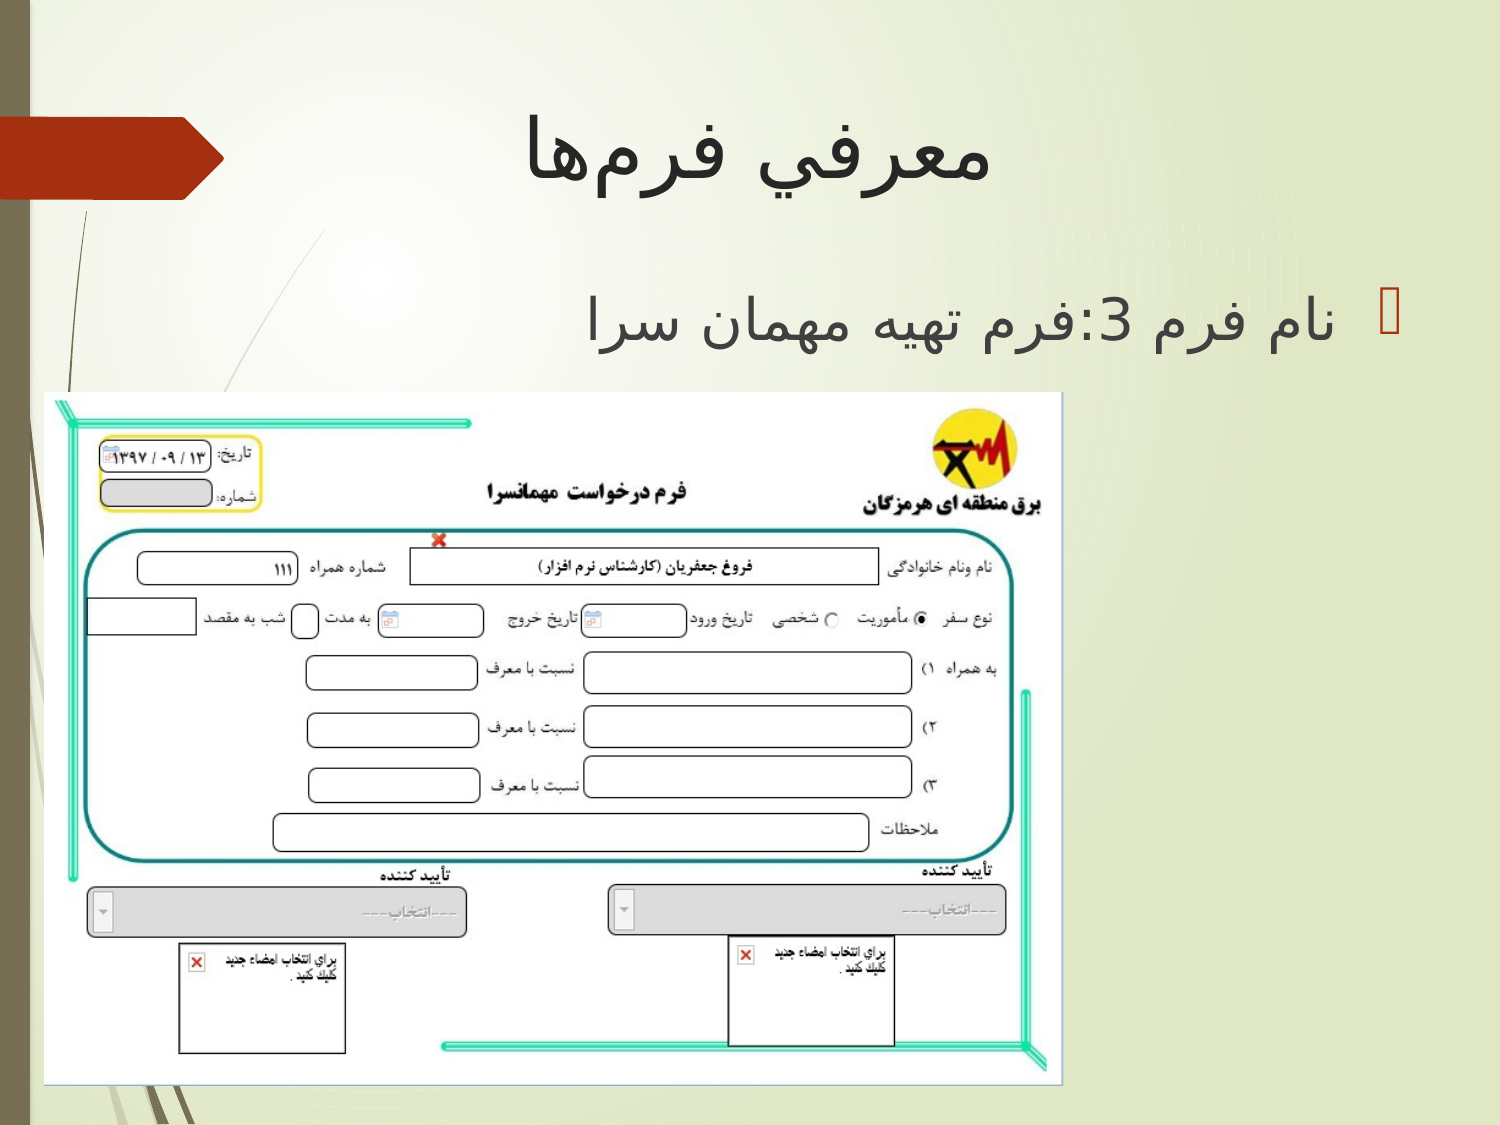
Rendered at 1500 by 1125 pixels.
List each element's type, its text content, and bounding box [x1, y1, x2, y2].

list نام فرم 3:فرم تهیه مهمان سرا [346, 275, 1429, 895]
picture [44, 392, 1064, 1086]
title معرفي فرم‌ها [69, 87, 1450, 275]
